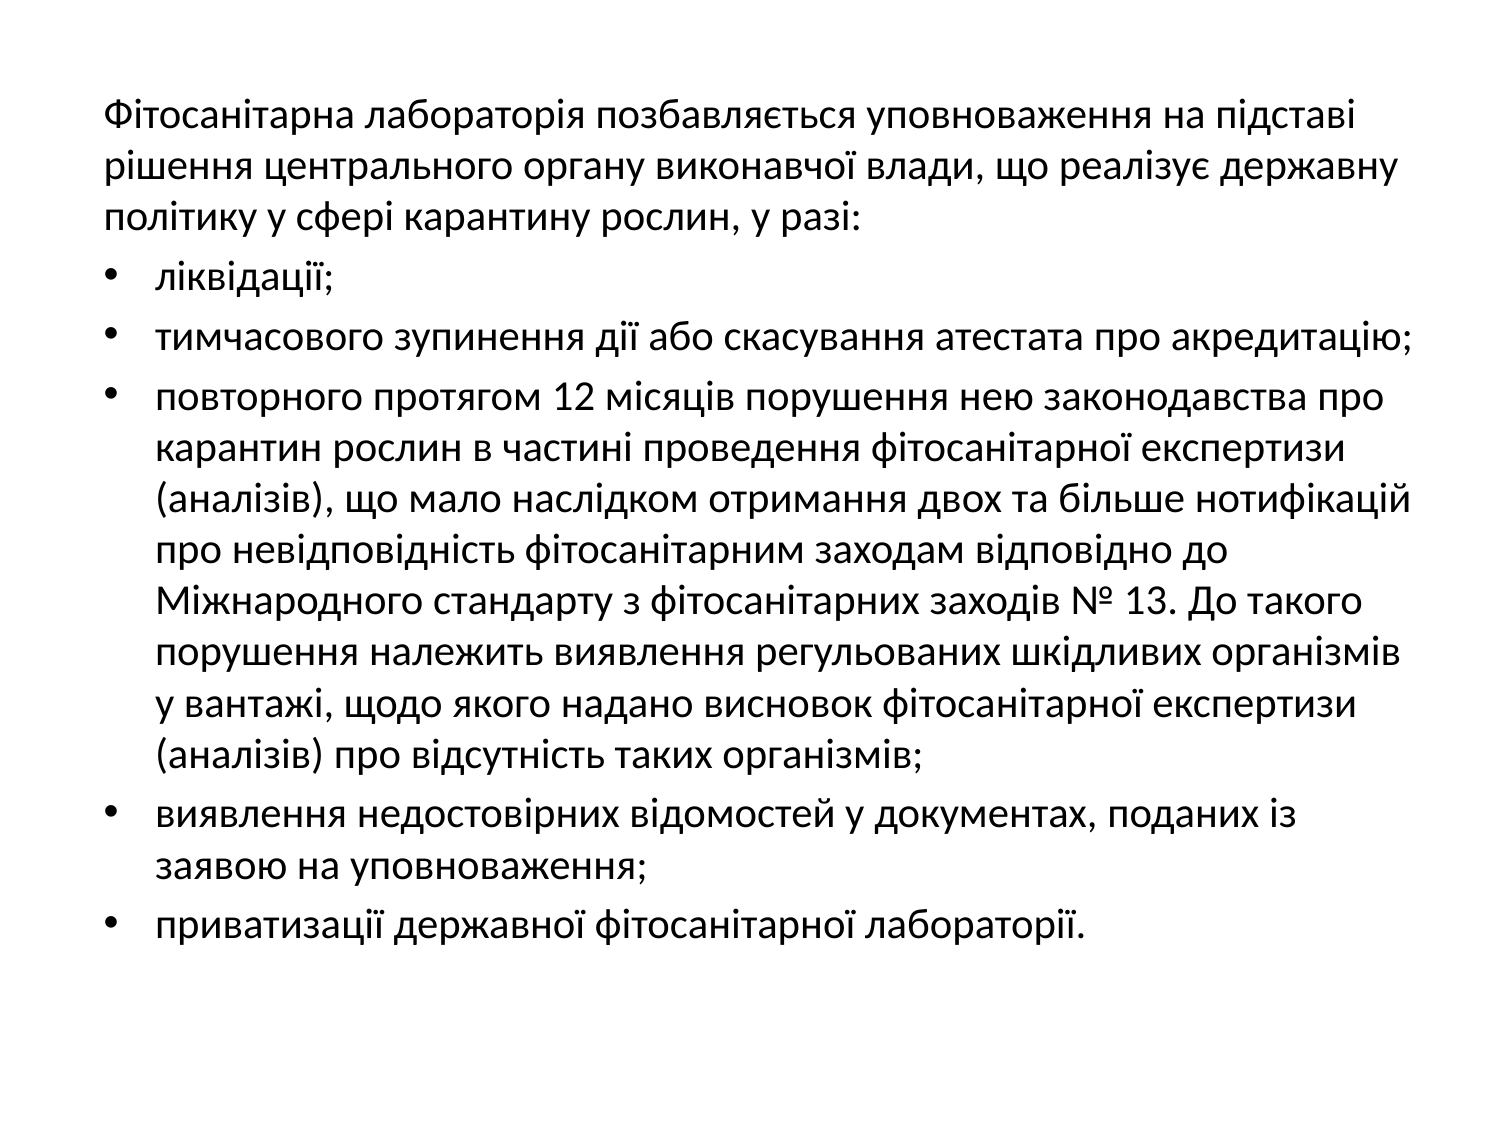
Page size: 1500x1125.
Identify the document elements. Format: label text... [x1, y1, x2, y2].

list Фітосанітарна лабораторія позбавляється уповноваження на підставі рішення центрального органу виконавчої влади, що реалізує державну політику у сфері карантину рослин, у разі: ліквідації; тимчасового зупинення дії або скасування атестата про акредитацію; повторного протягом 12 місяців порушення нею законодавства про карантин рослин в частині проведення фітосанітарної експертизи (аналізів), що мало наслідком отримання двох та більше нотифікацій про невідповідність фітосанітарним заходам відповідно до Міжнародного стандарту з фітосанітарних заходів № 13. До такого порушення належить виявлення регульованих шкідливих організмів у вантажі, щодо якого надано висновок фітосанітарної експертизи (аналізів) про відсутність таких організмів; виявлення недостовірних відомостей у документах, поданих із заявою на уповноваження; приватизації державної фітосанітарної лабораторії. [88, 78, 1439, 1000]
